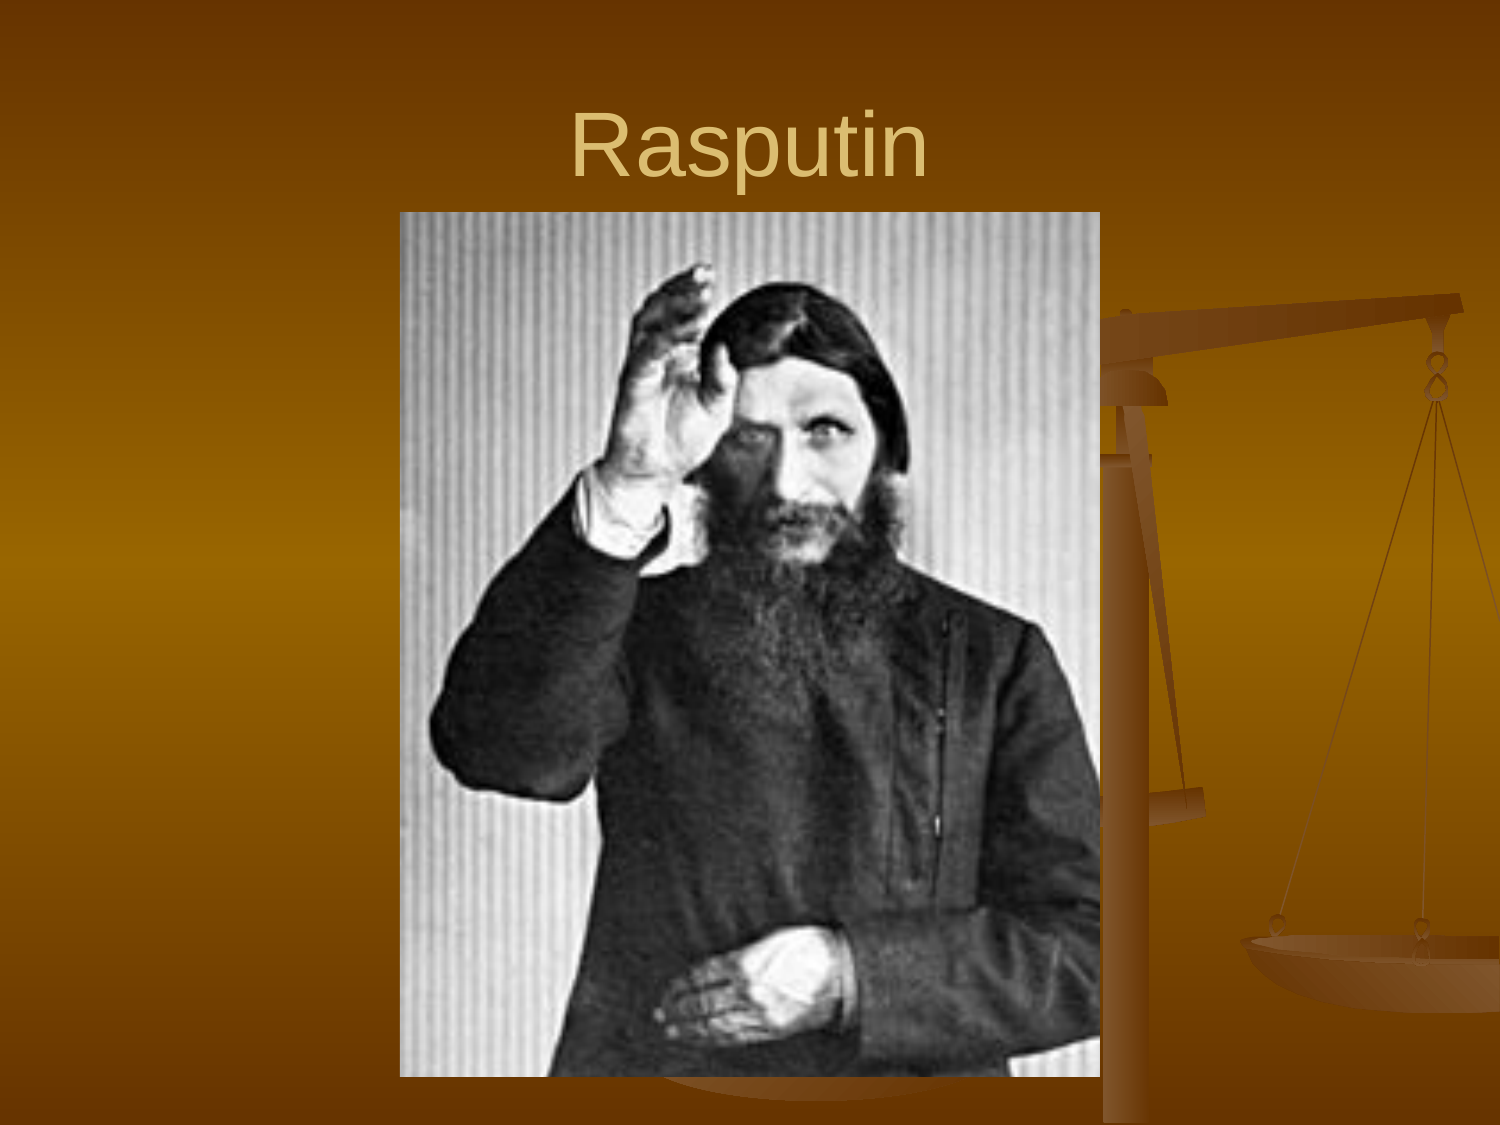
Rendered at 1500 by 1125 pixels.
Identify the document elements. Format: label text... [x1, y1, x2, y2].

title Rasputin [74, 45, 1426, 234]
picture [399, 212, 1101, 1078]
